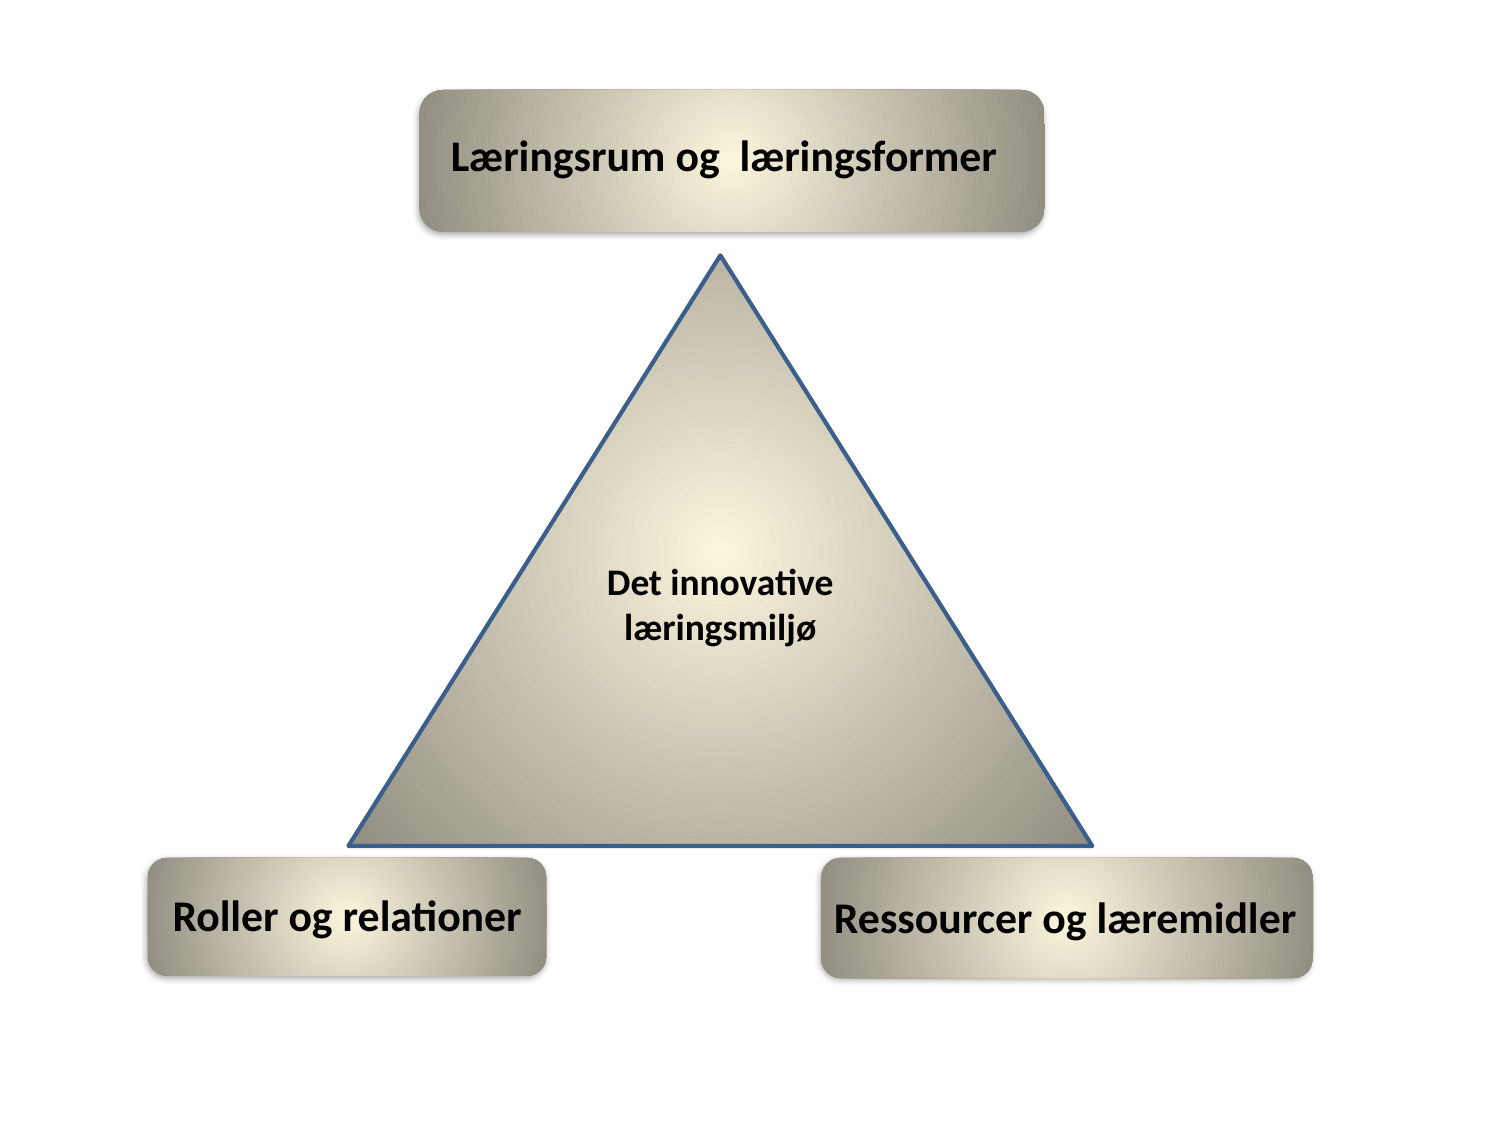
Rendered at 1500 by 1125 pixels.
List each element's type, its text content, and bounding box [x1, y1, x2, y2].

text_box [147, 857, 574, 977]
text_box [820, 857, 1366, 979]
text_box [418, 89, 1058, 232]
text_box Det innovative læringsmiljø [346, 253, 1095, 849]
